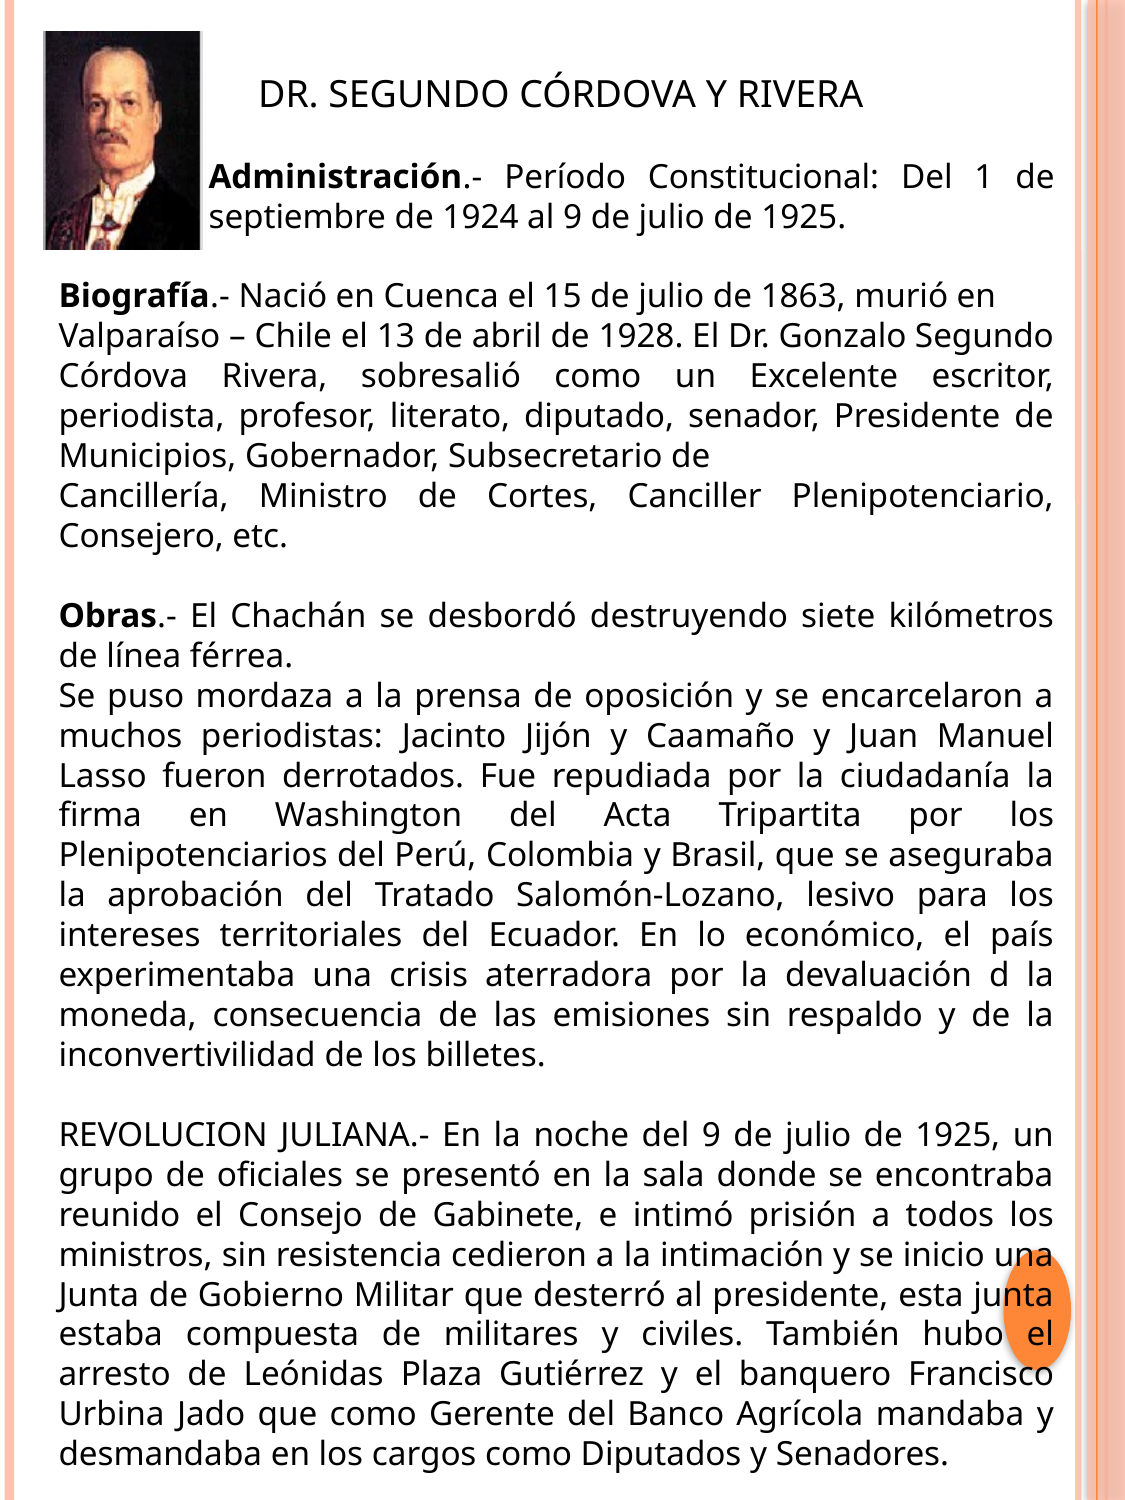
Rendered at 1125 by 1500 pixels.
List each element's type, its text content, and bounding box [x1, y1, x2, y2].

picture [43, 30, 203, 251]
text_box Administración.- Período Constitucional: Del 1 de septiembre de 1924 al 9 de julio de 1925. Biografía.- Nació en Cuenca el 15 de julio de 1863, murió en Valparaíso – Chile el 13 de abril de 1928. El Dr. Gonzalo Segundo Córdova Rivera, sobresalió como un Excelente escritor, periodista, profesor, literato, diputado, senador, Presidente de Municipios, Gobernador, Subsecretario de Cancillería, Ministro de Cortes, Canciller Plenipotenciario, Consejero, etc. Obras.- El Chachán se desbordó destruyendo siete kilómetros de línea férrea. Se puso mordaza a la prensa de oposición y se encarcelaron a muchos periodistas: Jacinto Jijón y Caamaño y Juan Manuel Lasso fueron derrotados. Fue repudiada por la ciudadanía la firma en Washington del Acta Tripartita por los Plenipotenciarios del Perú, Colombia y Brasil, que se aseguraba la aprobación del Tratado Salomón-Lozano, lesivo para los intereses territoriales del Ecuador. En lo económico, el país experimentaba una crisis aterradora por la devaluación d la moneda, consecuencia de las emisiones sin respaldo y de la inconvertivilidad de los billetes. REVOLUCION JULIANA.- En la noche del 9 de julio de 1925, un grupo de oficiales se presentó en la sala donde se encontraba reunido el Consejo de Gabinete, e intimó prisión a todos los ministros, sin resistencia cedieron a la intimación y se inicio una Junta de Gobierno Militar que desterró al presidente, esta junta estaba compuesta de militares y civiles. También hubo el arresto de Leónidas Plaza Gutiérrez y el banquero Francisco Urbina Jado que como Gerente del Banco Agrícola mandaba y desmandaba en los cargos como Diputados y Senadores. [43, 147, 1071, 1500]
text_box DR. SEGUNDO CÓRDOVA Y RIVERA [243, 62, 889, 123]
